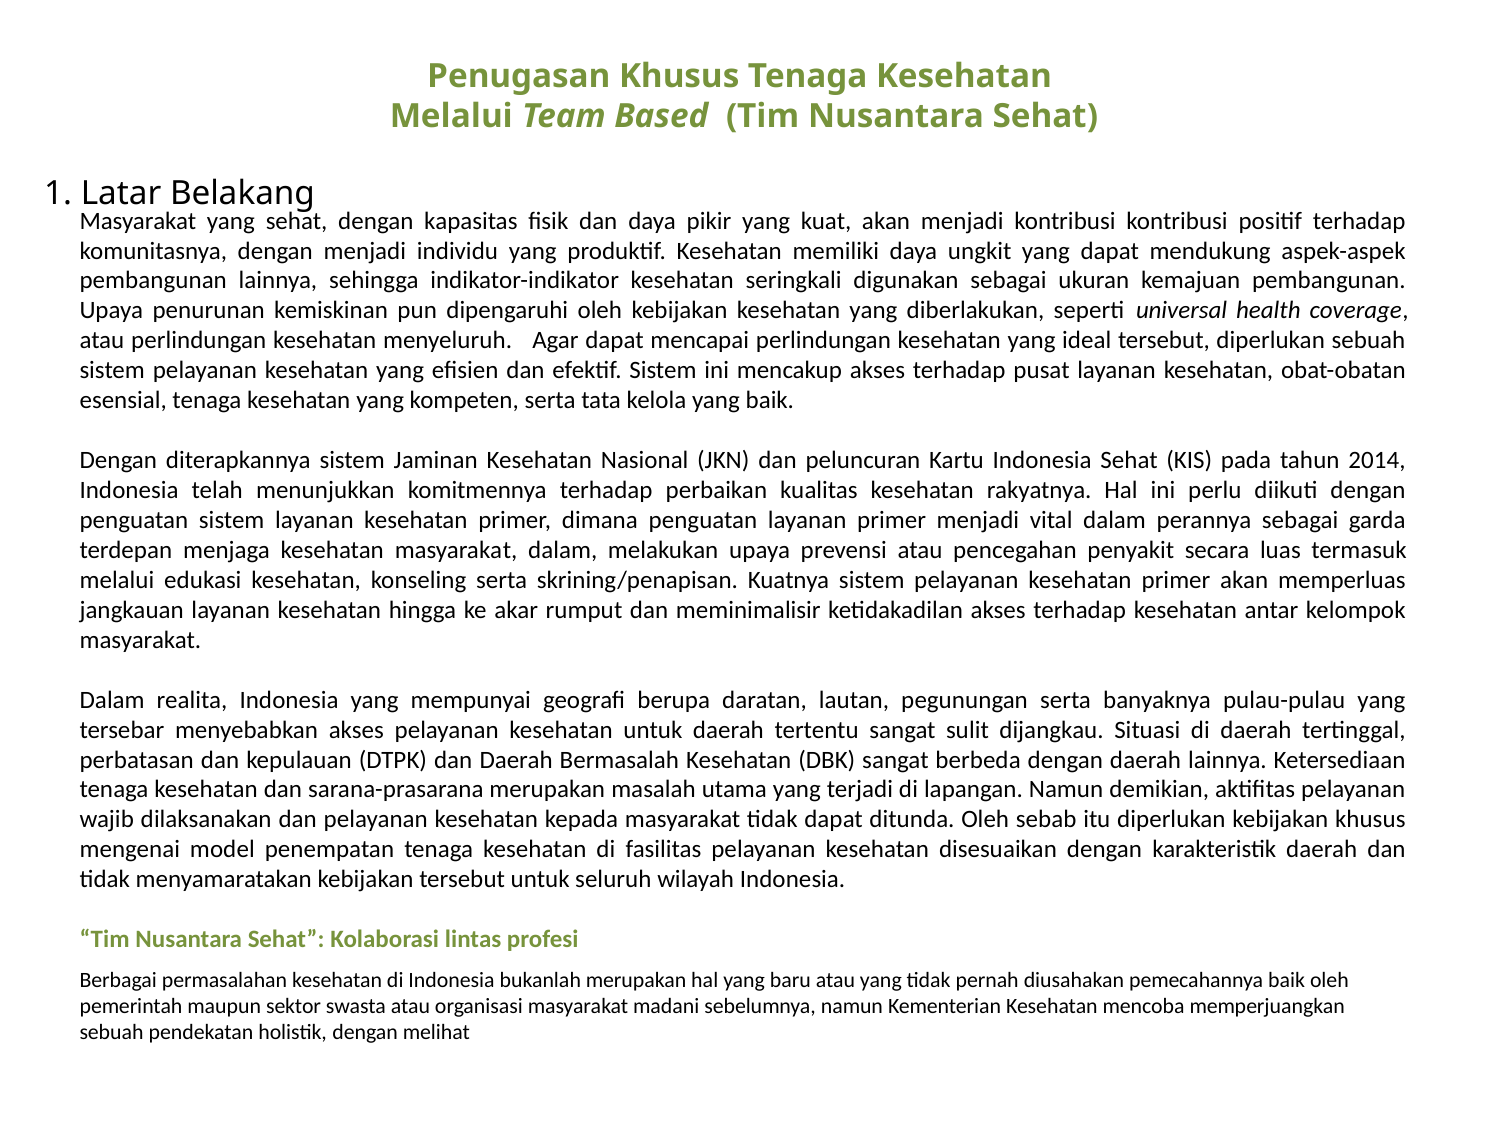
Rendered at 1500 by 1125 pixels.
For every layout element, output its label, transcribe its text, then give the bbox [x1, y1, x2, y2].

text_box 1. Latar Belakang [29, 164, 432, 219]
text_box Penugasan Khusus Tenaga Kesehatan Melalui Team Based (Tim Nusantara Sehat) Masyarakat yang sehat, dengan kapasitas fisik dan daya pikir yang kuat, akan menjadi kontribusi kontribusi positif terhadap komunitasnya, dengan menjadi individu yang produktif. Kesehatan memiliki daya ungkit yang dapat mendukung aspek-aspek pembangunan lainnya, sehingga indikator-indikator kesehatan seringkali digunakan sebagai ukuran kemajuan pembangunan. Upaya penurunan kemiskinan pun dipengaruhi oleh kebijakan kesehatan yang diberlakukan, seperti universal health coverage, atau perlindungan kesehatan menyeluruh. Agar dapat mencapai perlindungan kesehatan yang ideal tersebut, diperlukan sebuah sistem pelayanan kesehatan yang efisien dan efektif. Sistem ini mencakup akses terhadap pusat layanan kesehatan, obat-obatan esensial, tenaga kesehatan yang kompeten, serta tata kelola yang baik. Dengan diterapkannya sistem Jaminan Kesehatan Nasional (JKN) dan peluncuran Kartu Indonesia Sehat (KIS) pada tahun 2014, Indonesia telah menunjukkan komitmennya terhadap perbaikan kualitas kesehatan rakyatnya. Hal ini perlu diikuti dengan penguatan sistem layanan kesehatan primer, dimana penguatan layanan primer menjadi vital dalam perannya sebagai garda terdepan menjaga kesehatan masyarakat, dalam, melakukan upaya prevensi atau pencegahan penyakit secara luas termasuk melalui edukasi kesehatan, konseling serta skrining/penapisan. Kuatnya sistem pelayanan kesehatan primer akan memperluas jangkauan layanan kesehatan hingga ke akar rumput dan meminimalisir ketidakadilan akses terhadap kesehatan antar kelompok masyarakat. Dalam realita, Indonesia yang mempunyai geografi berupa daratan, lautan, pegunungan serta banyaknya pulau-pulau yang tersebar menyebabkan akses pelayanan kesehatan untuk daerah tertentu sangat sulit dijangkau. Situasi di daerah tertinggal, perbatasan dan kepulauan (DTPK) dan Daerah Bermasalah Kesehatan (DBK) sangat berbeda dengan daerah lainnya. Ketersediaan tenaga kesehatan dan sarana-prasarana merupakan masalah utama yang terjadi di lapangan. Namun demikian, aktifitas pelayanan wajib dilaksanakan dan pelayanan kesehatan kepada masyarakat tidak dapat ditunda. Oleh sebab itu diperlukan kebijakan khusus mengenai model penempatan tenaga kesehatan di fasilitas pelayanan kesehatan disesuaikan dengan karakteristik daerah dan tidak menyamaratakan kebijakan tersebut untuk seluruh wilayah Indonesia. “Tim Nusantara Sehat”: Kolaborasi lintas profesi Berbagai permasalahan kesehatan di Indonesia bukanlah merupakan hal yang baru atau yang tidak pernah diusahakan pemecahannya baik oleh pemerintah maupun sektor swasta atau organisasi masyarakat madani sebelumnya, namun Kementerian Kesehatan mencoba memperjuangkan sebuah pendekatan holistik, dengan melihat [64, 47, 1424, 1052]
